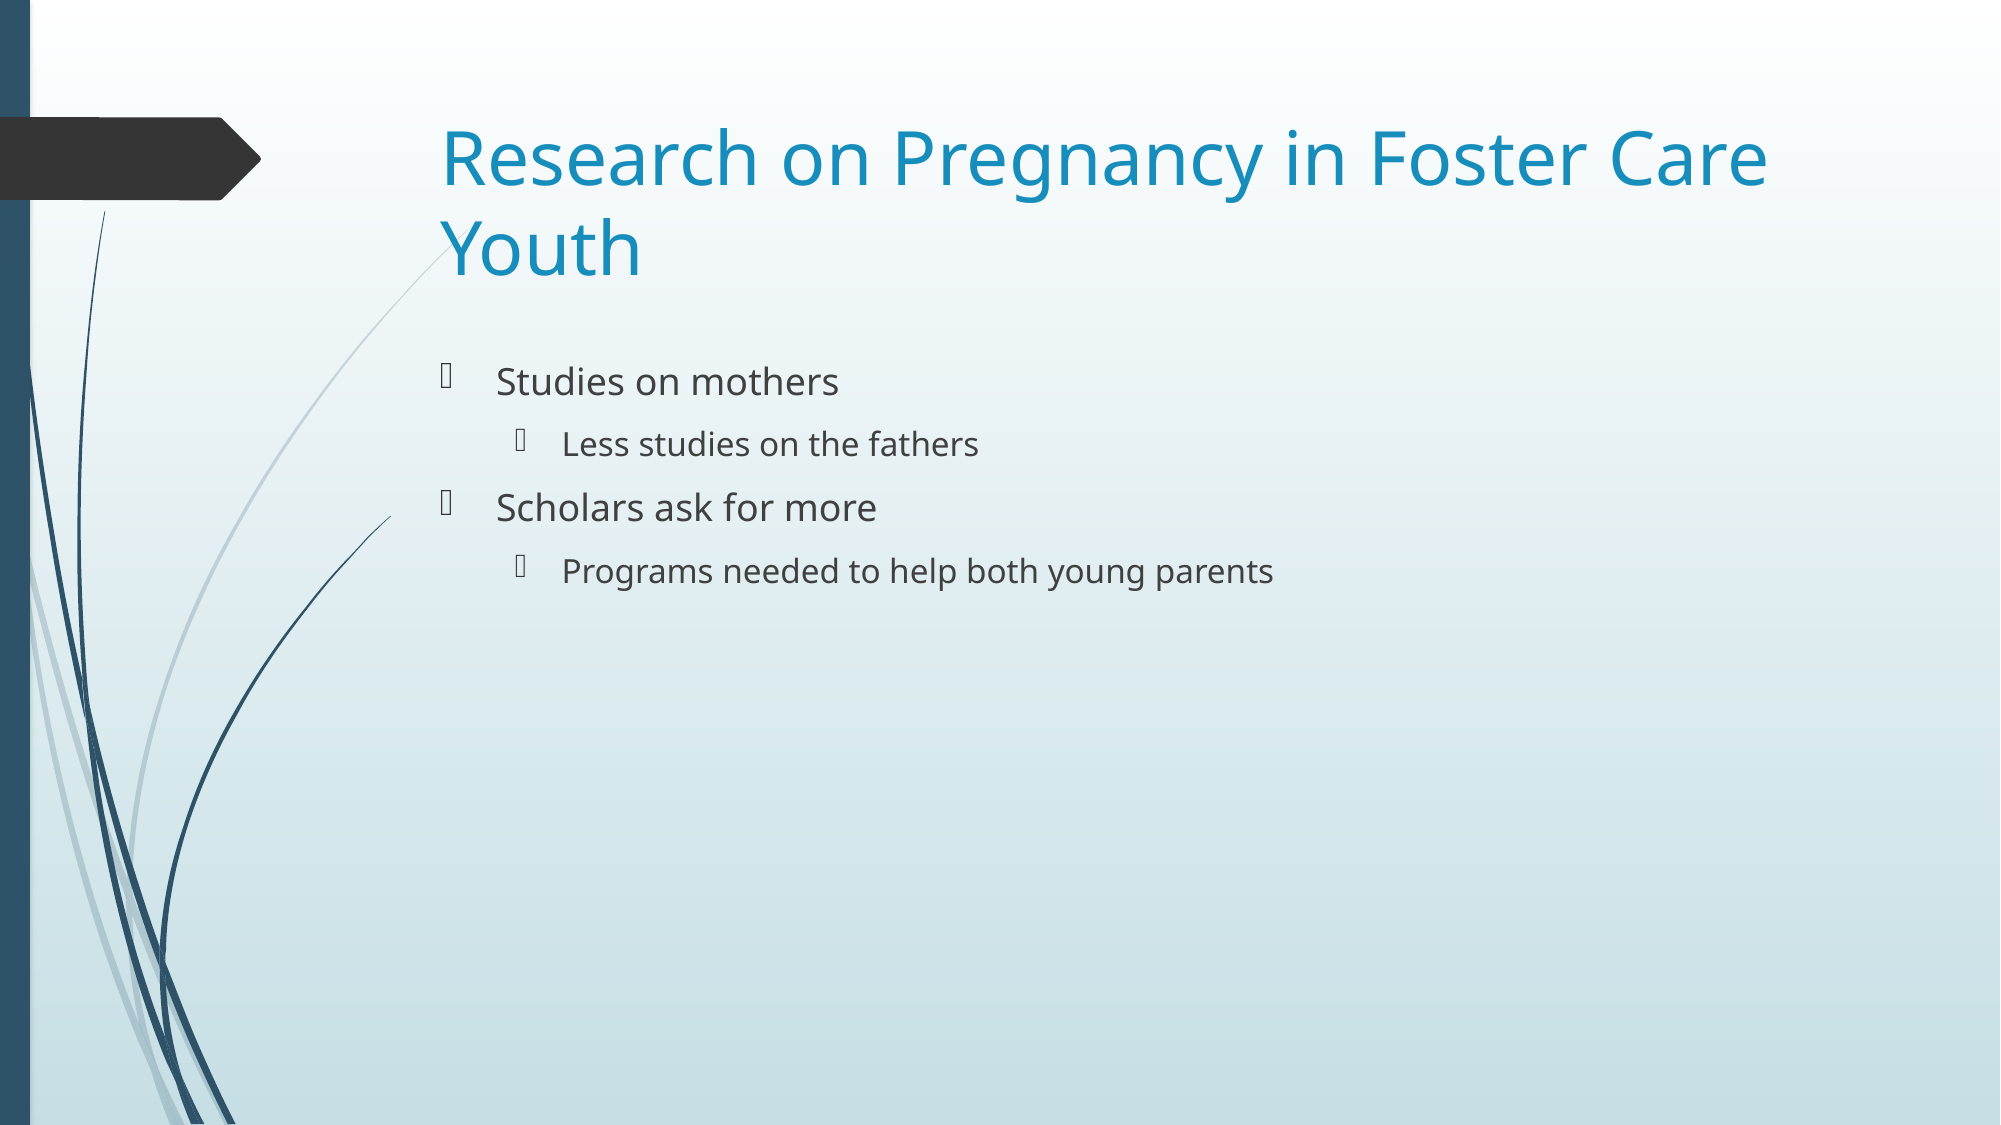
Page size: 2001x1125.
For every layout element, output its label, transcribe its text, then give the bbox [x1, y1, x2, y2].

title Research on Pregnancy in Foster Care Youth [425, 102, 1888, 313]
list Studies on mothers Less studies on the fathers Scholars ask for more Programs needed to help both young parents [424, 350, 1888, 970]
